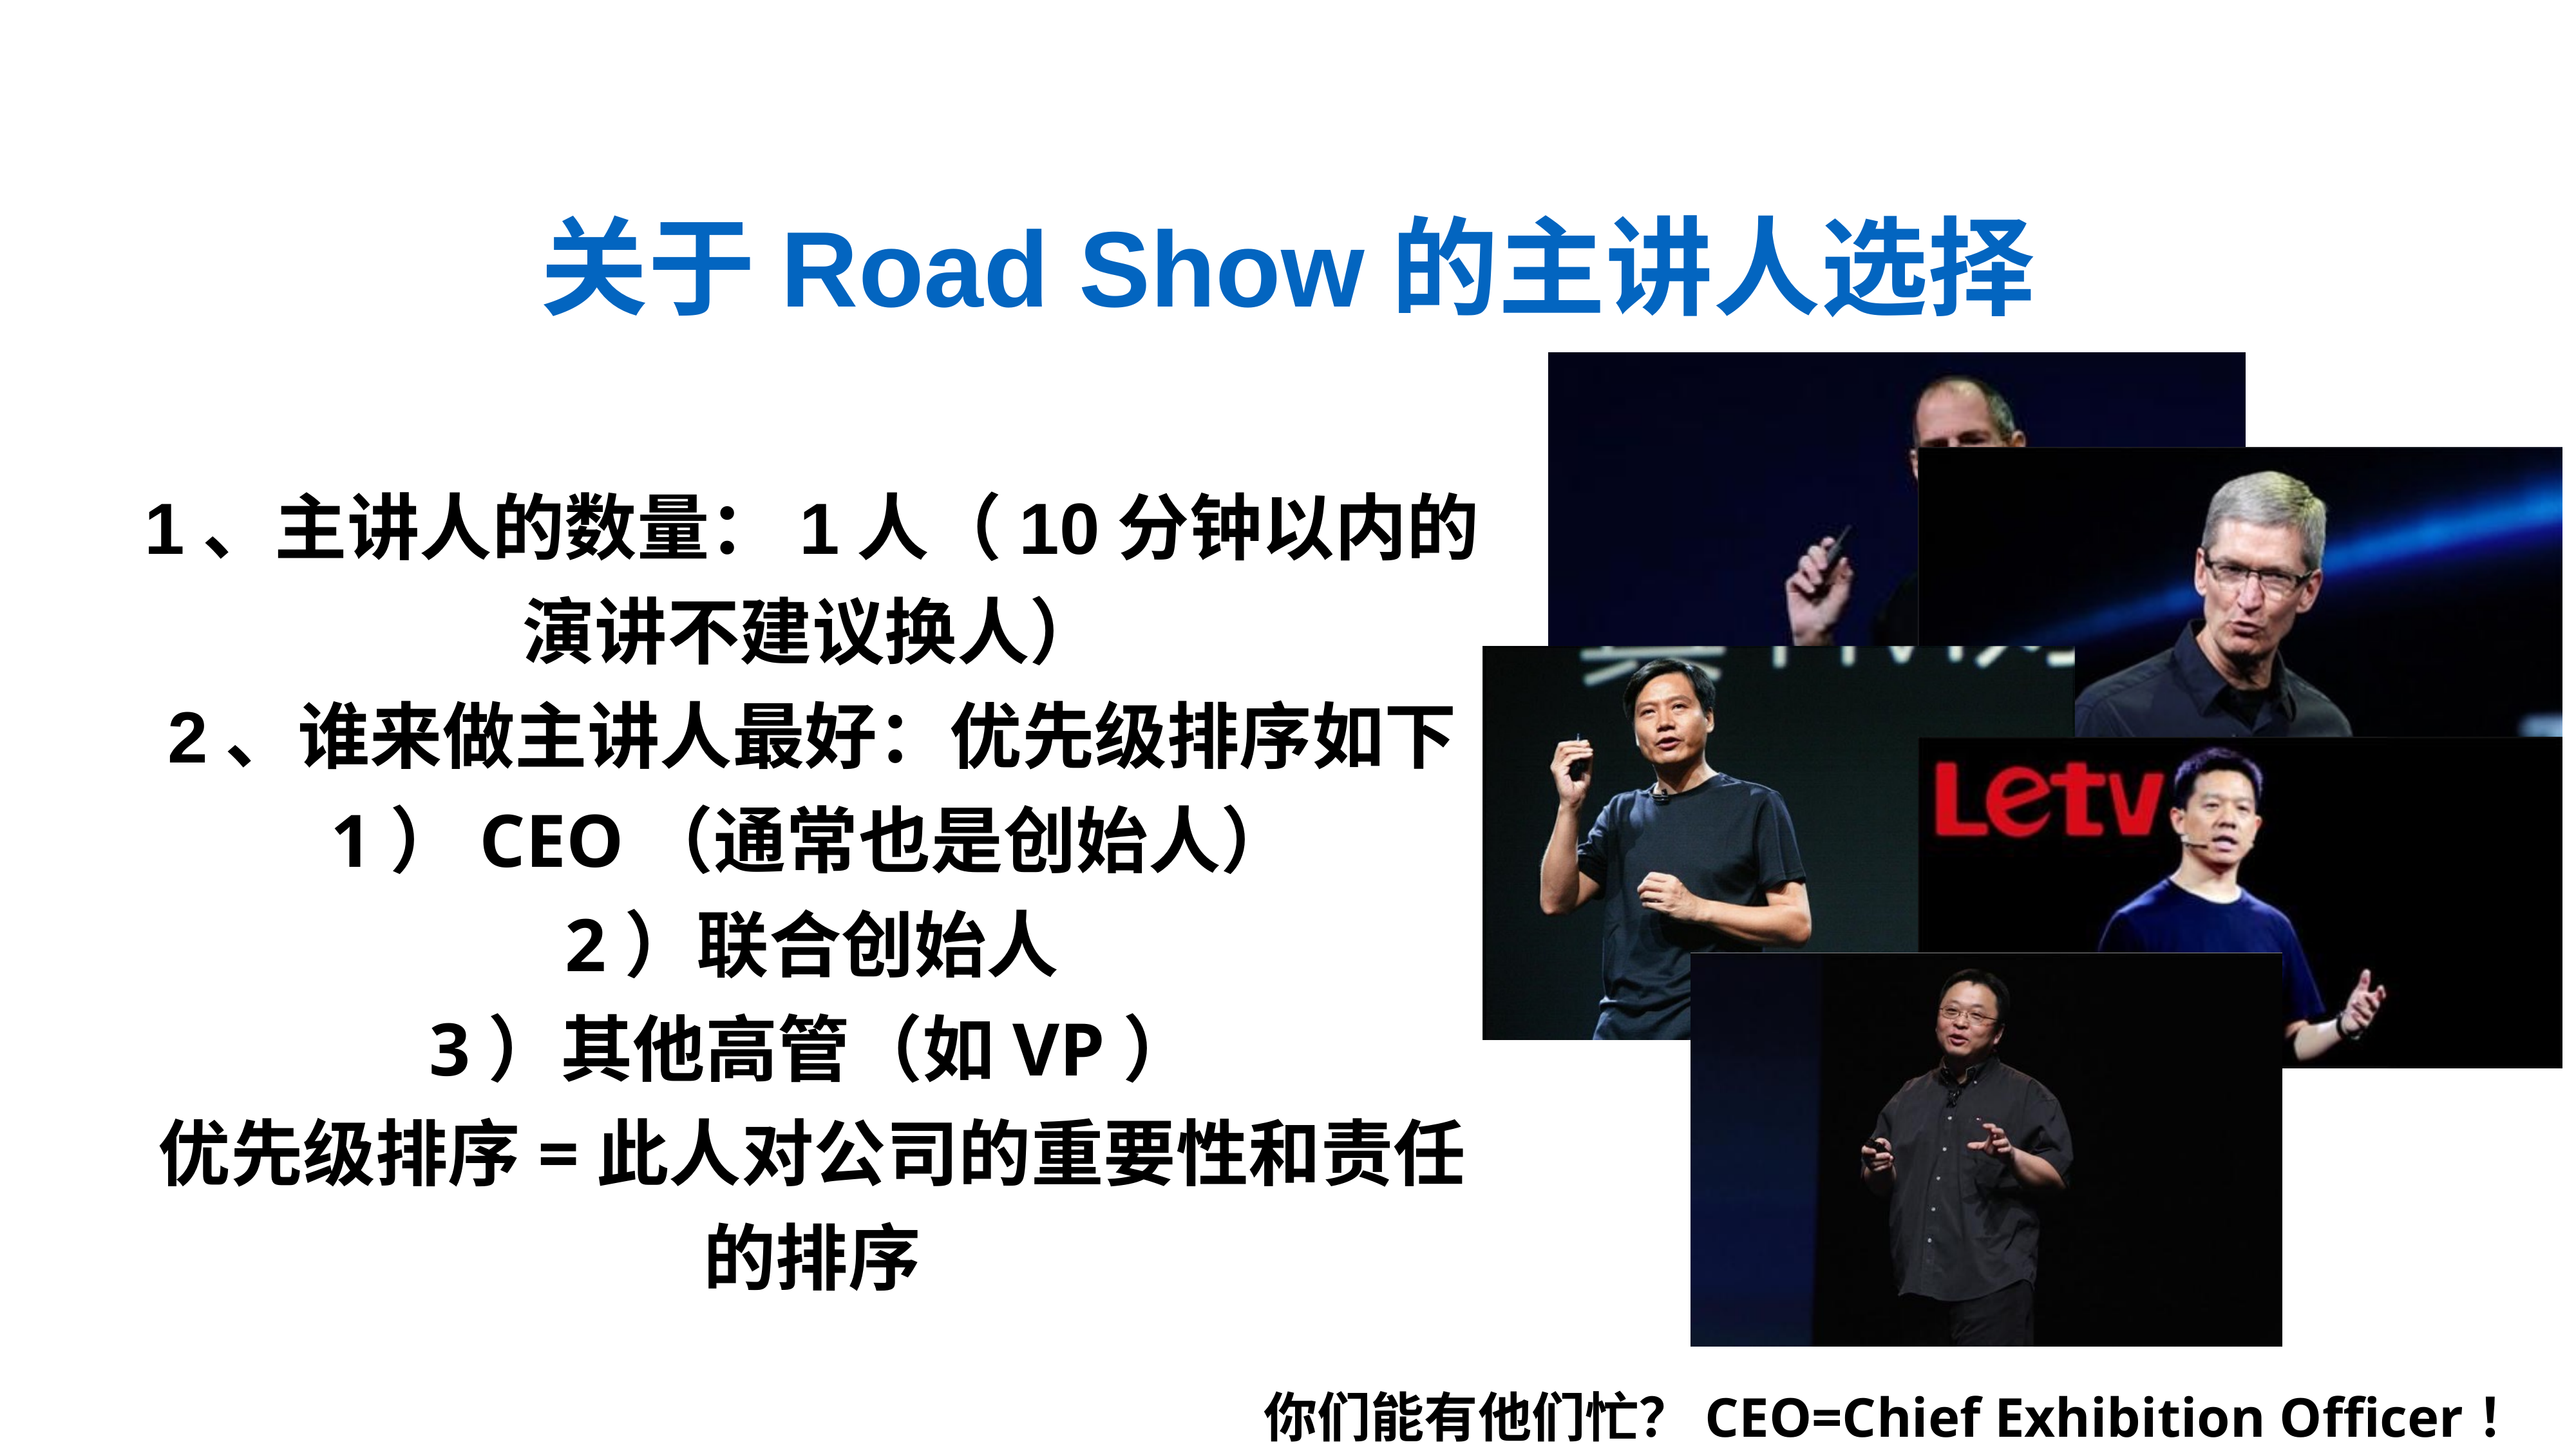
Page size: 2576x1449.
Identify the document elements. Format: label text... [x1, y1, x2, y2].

list 1、主讲人的数量：1人（10分钟以内的演讲不建议换人） 2、谁来做主讲人最好：优先级排序如下 1）CEO（通常也是创始人） 2）联合创始人 3）其他高管（如VP） 优先级排序=此人对公司的重要性和责任的排序 [123, 386, 1501, 1378]
text_box 你们能有他们忙？CEO=Chief Exhibition Officer！ [1227, 1341, 2567, 1449]
list 关于Road Show的主讲人选择 [64, 183, 2512, 345]
picture [1482, 352, 2562, 1347]
